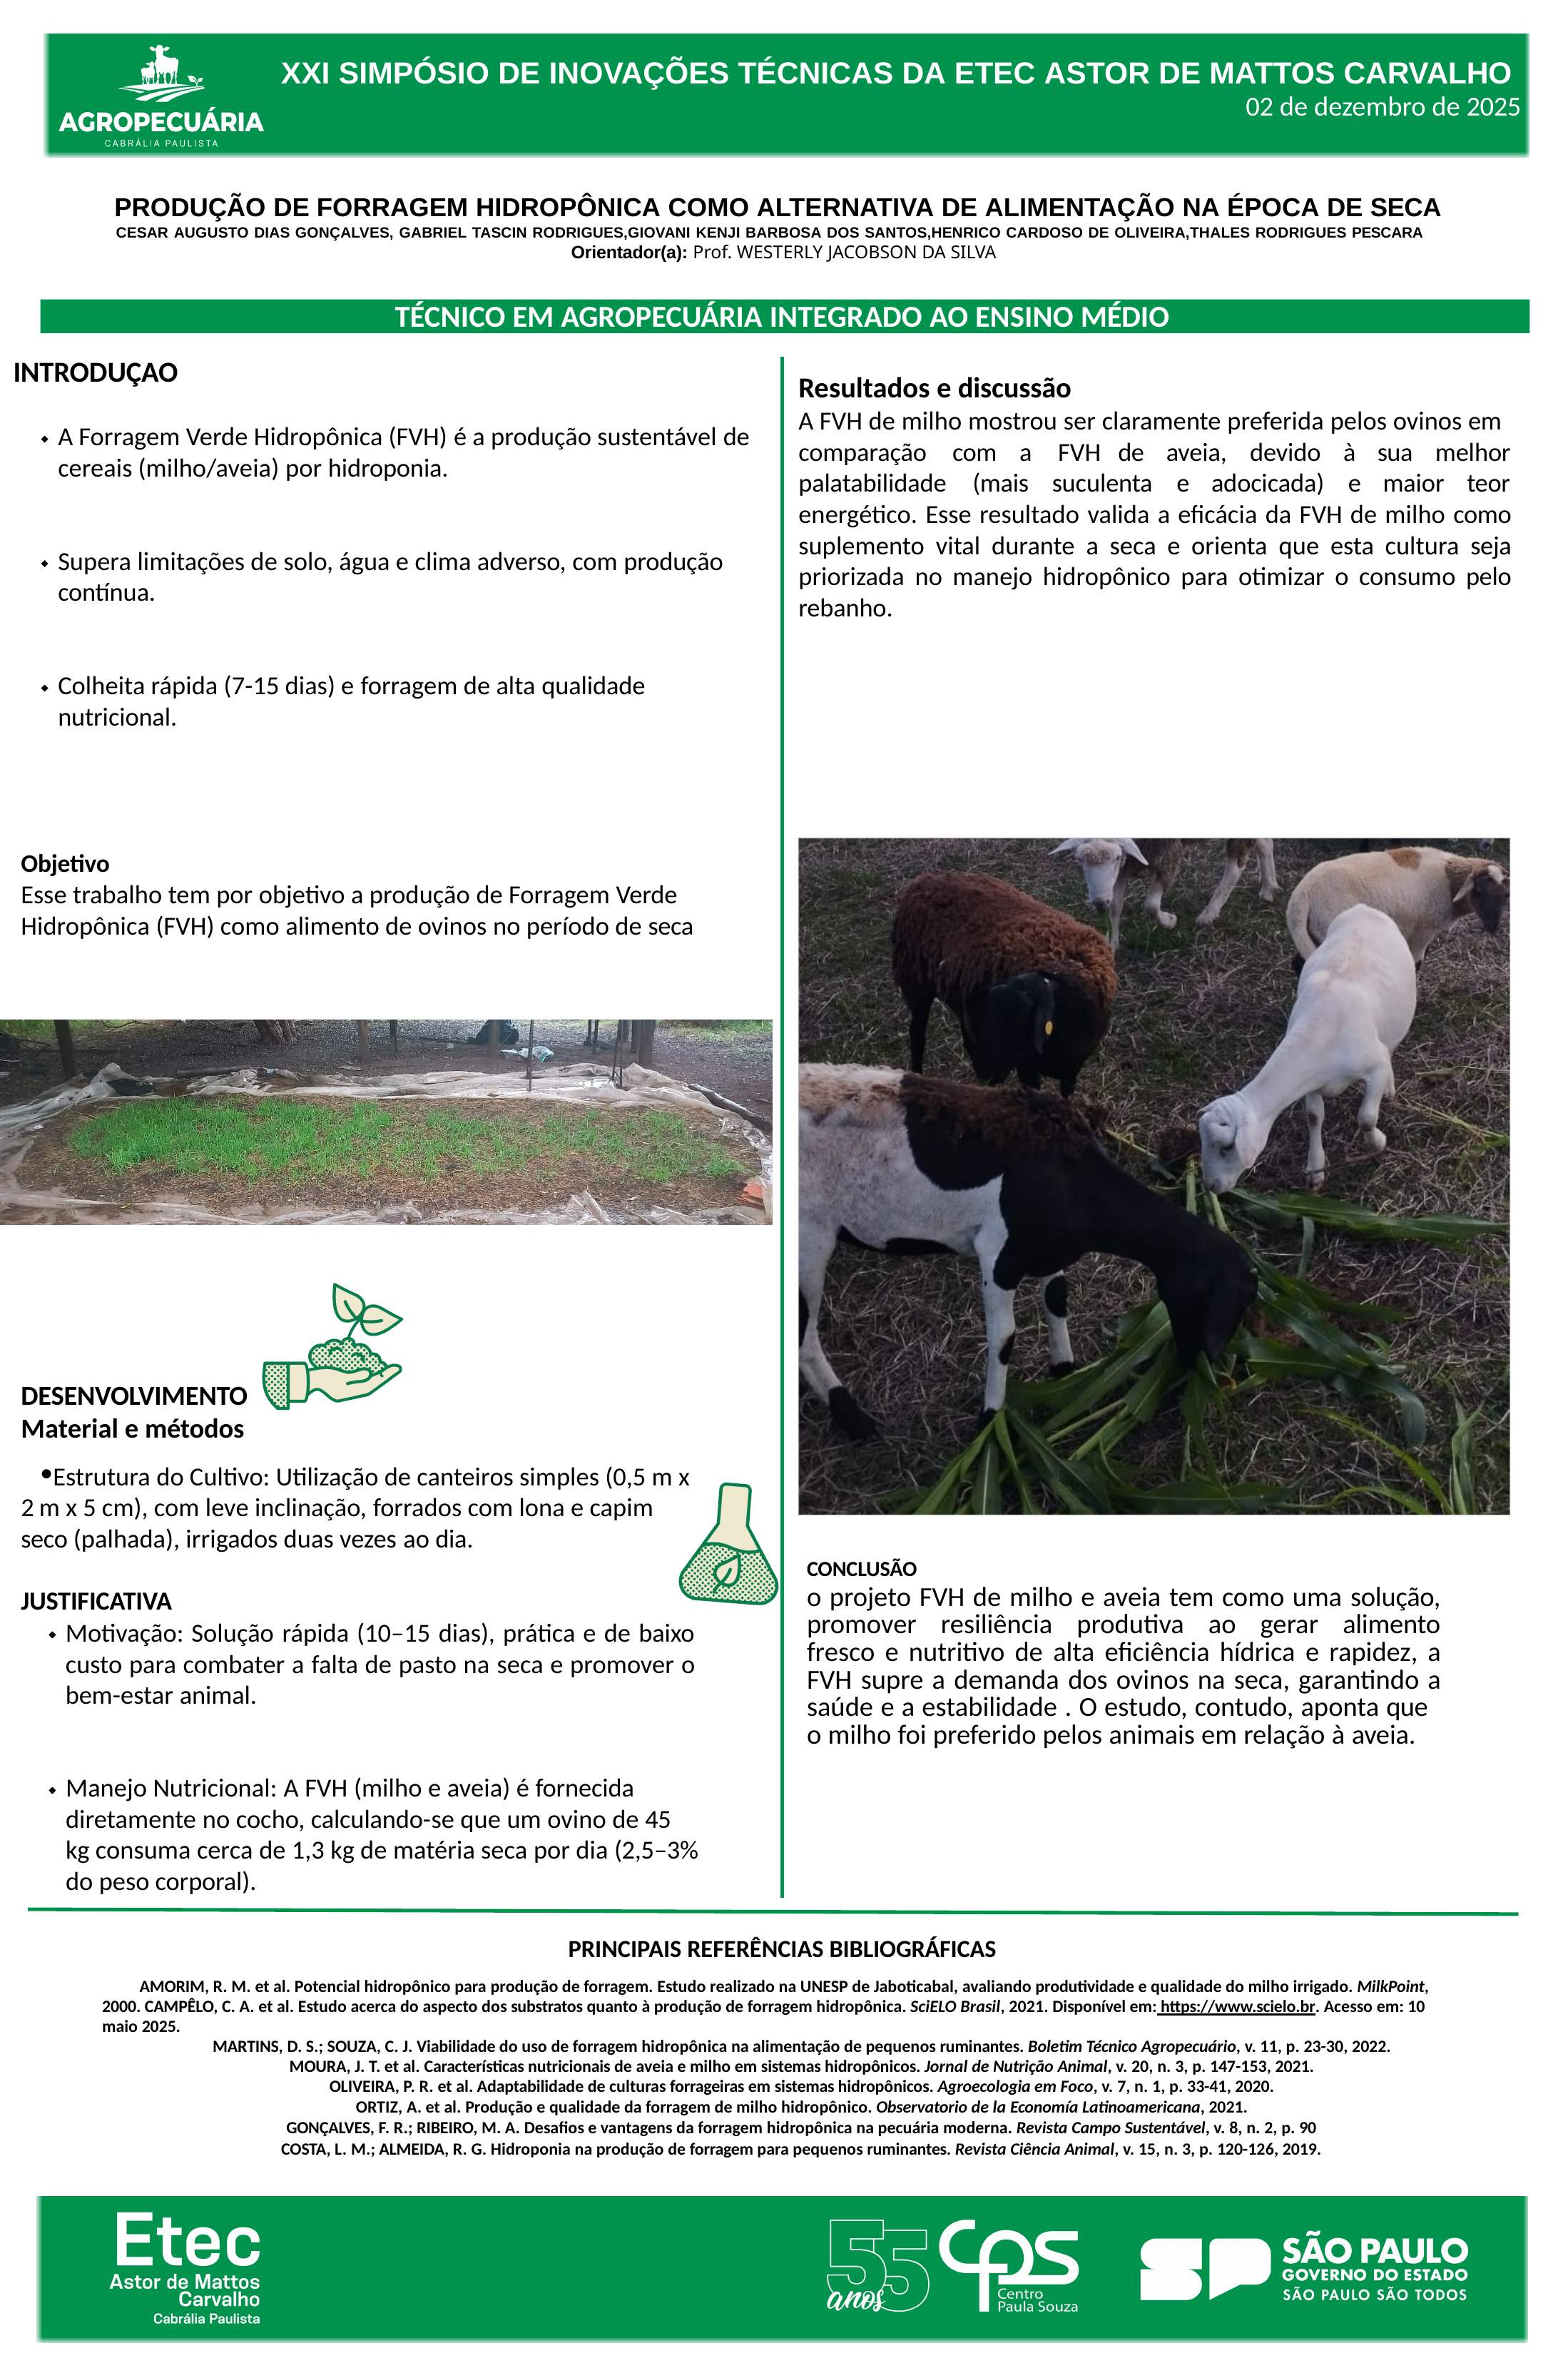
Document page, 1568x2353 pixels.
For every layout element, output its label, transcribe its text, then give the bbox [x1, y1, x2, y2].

text_box PRODUÇÃO DE FORRAGEM HIDROPÔNICA COMO ALTERNATIVA DE ALIMENTAÇÃO NA ÉPOCA DE SECA CESAR AUGUSTO DIAS GONÇALVES, GABRIEL TASCIN RODRIGUES,GIOVANI KENJI BARBOSA DOS SANTOS,HENRICO CARDOSO DE OLIVEIRA,THALES RODRIGUES PESCARA Orientador(a): Prof. WESTERLY JACOBSON DA SILVA [113, 189, 1455, 263]
text_box PRINCIPAIS REFERÊNCIAS BIBLIOGRÁFICAS AMORIM, R. M. et al. Potencial hidropônico para produção de forragem. Estudo realizado na UNESP de Jaboticabal, avaliando produtividade e qualidade do milho irrigado. MilkPoint, 2000. CAMPÊLO, C. A. et al. Estudo acerca do aspecto dos substratos quanto à produção de forragem hidropônica. SciELO Brasil, 2021. Disponível em: https://www.scielo.br. Acesso em: 10 maio 2025. MARTINS, D. S.; SOUZA, C. J. Viabilidade do uso de forragem hidropônica na alimentação de pequenos ruminantes. Boletim Técnico Agropecuário, v. 11, p. 23-30, 2022. MOURA, J. T. et al. Características nutricionais de aveia e milho em sistemas hidropônicos. Jornal de Nutrição Animal, v. 20, n. 3, p. 147-153, 2021. OLIVEIRA, P. R. et al. Adaptabilidade de culturas forrageiras em sistemas hidropônicos. Agroecologia em Foco, v. 7, n. 1, p. 33-41, 2020. ORTIZ, A. et al. Produção e qualidade da forragem de milho hidropônico. Observatorio de la Economía Latinoamericana, 2021. GONÇALVES, F. R.; RIBEIRO, M. A. Desafios e vantagens da forragem hidropônica na pecuária moderna. Revista Campo Sustentável, v. 8, n. 2, p. 90 COSTA, L. M.; ALMEIDA, R. G. Hidroponia na produção de forragem para pequenos ruminantes. Revista Ciência Animal, v. 15, n. 3, p. 120-126, 2019. [29, 1914, 1535, 2158]
picture [261, 1281, 407, 1411]
text_box TÉCNICO EM AGROPECUÁRIA INTEGRADO AO ENSINO MÉDIO [40, 299, 1530, 333]
picture [44, 34, 1529, 158]
text_box XXI SIMPÓSIO DE INOVAÇÕES TÉCNICAS DA ETEC ASTOR DE MATTOS CARVALHO 02 de dezembro de 2025 [279, 53, 1522, 122]
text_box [36, 2177, 1529, 2353]
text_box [0, 355, 1511, 1900]
